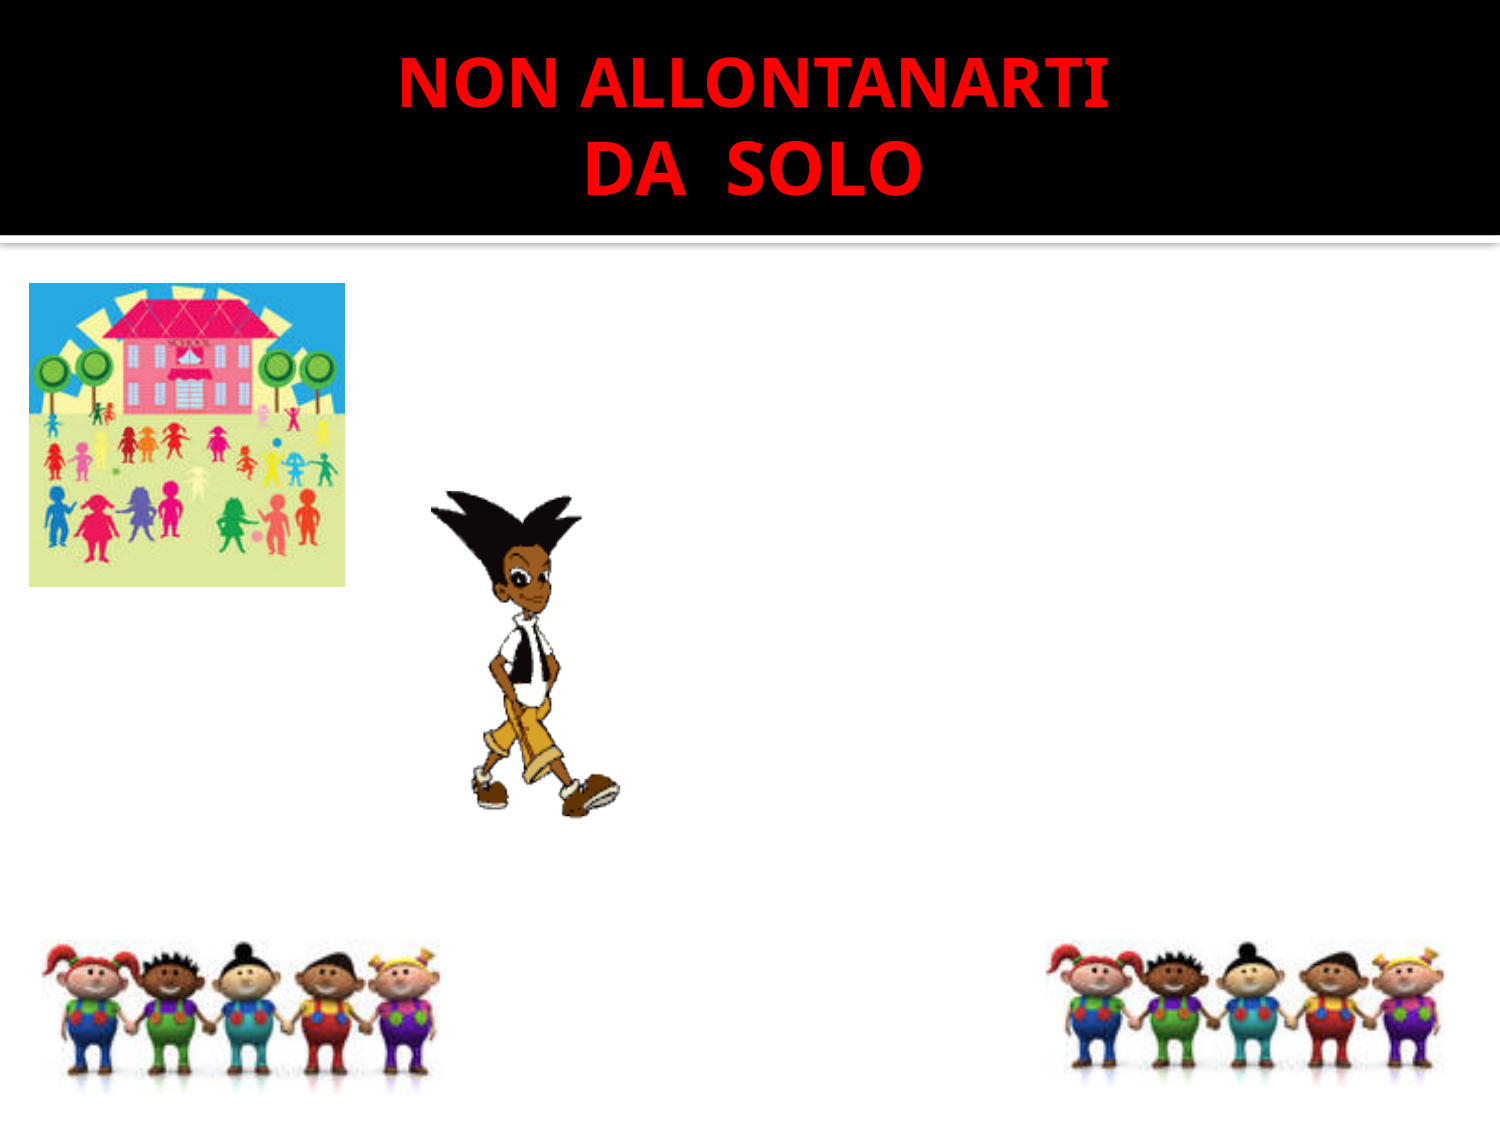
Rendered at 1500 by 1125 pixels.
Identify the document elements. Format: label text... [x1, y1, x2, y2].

picture [430, 491, 633, 833]
title NON ALLONTANARTI DA SOLO [0, 30, 1500, 219]
picture [41, 940, 445, 1094]
picture [29, 283, 345, 587]
picture [1045, 940, 1449, 1086]
